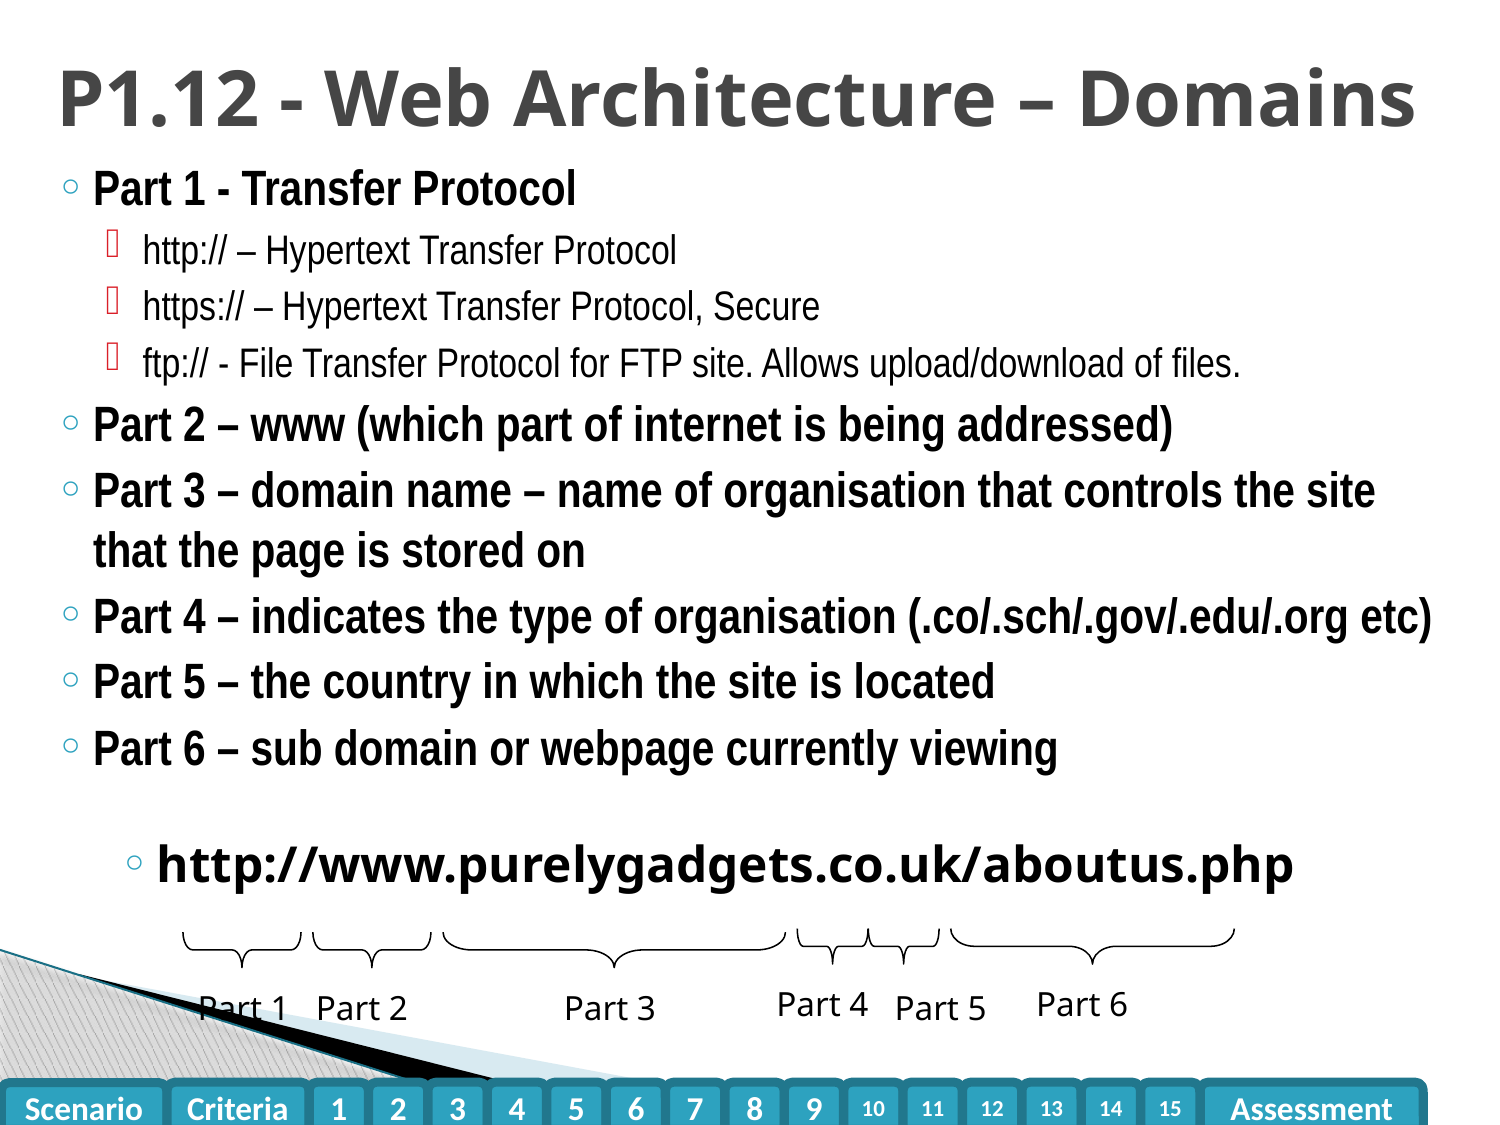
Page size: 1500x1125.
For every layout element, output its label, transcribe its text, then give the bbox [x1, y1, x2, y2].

text_box Part 5 [879, 979, 1010, 1035]
title P1.12 - Web Architecture – Domains [41, 30, 1459, 149]
text_box Part 3 [549, 979, 680, 1035]
text_box [312, 932, 431, 968]
text_box Part 2 [301, 979, 431, 1035]
text_box Part 4 [761, 975, 892, 1031]
text_box Part 6 [1021, 975, 1152, 1031]
text_box [797, 928, 868, 965]
text_box [443, 932, 786, 968]
text_box [868, 928, 940, 965]
list Part 1 - Transfer Protocol http:// – Hypertext Transfer Protocol https:// – Hypertext Transfer Protocol, Secure ftp:// - File Transfer Protocol for FTP site. Allows upload/download of files. Part 2 – www (which part of internet is being addressed) Part 3 – domain name – name of organisation that controls the site that the page is stored on Part 4 – indicates the type of organisation (.co/.sch/.gov/.edu/.org etc) Part 5 – the country in which the site is located Part 6 – sub domain or webpage currently viewing http://www.purelygadgets.co.uk/aboutus.php [41, 149, 1459, 962]
text_box [950, 928, 1235, 965]
text_box [182, 932, 302, 968]
text_box Part 1 [183, 979, 301, 1035]
